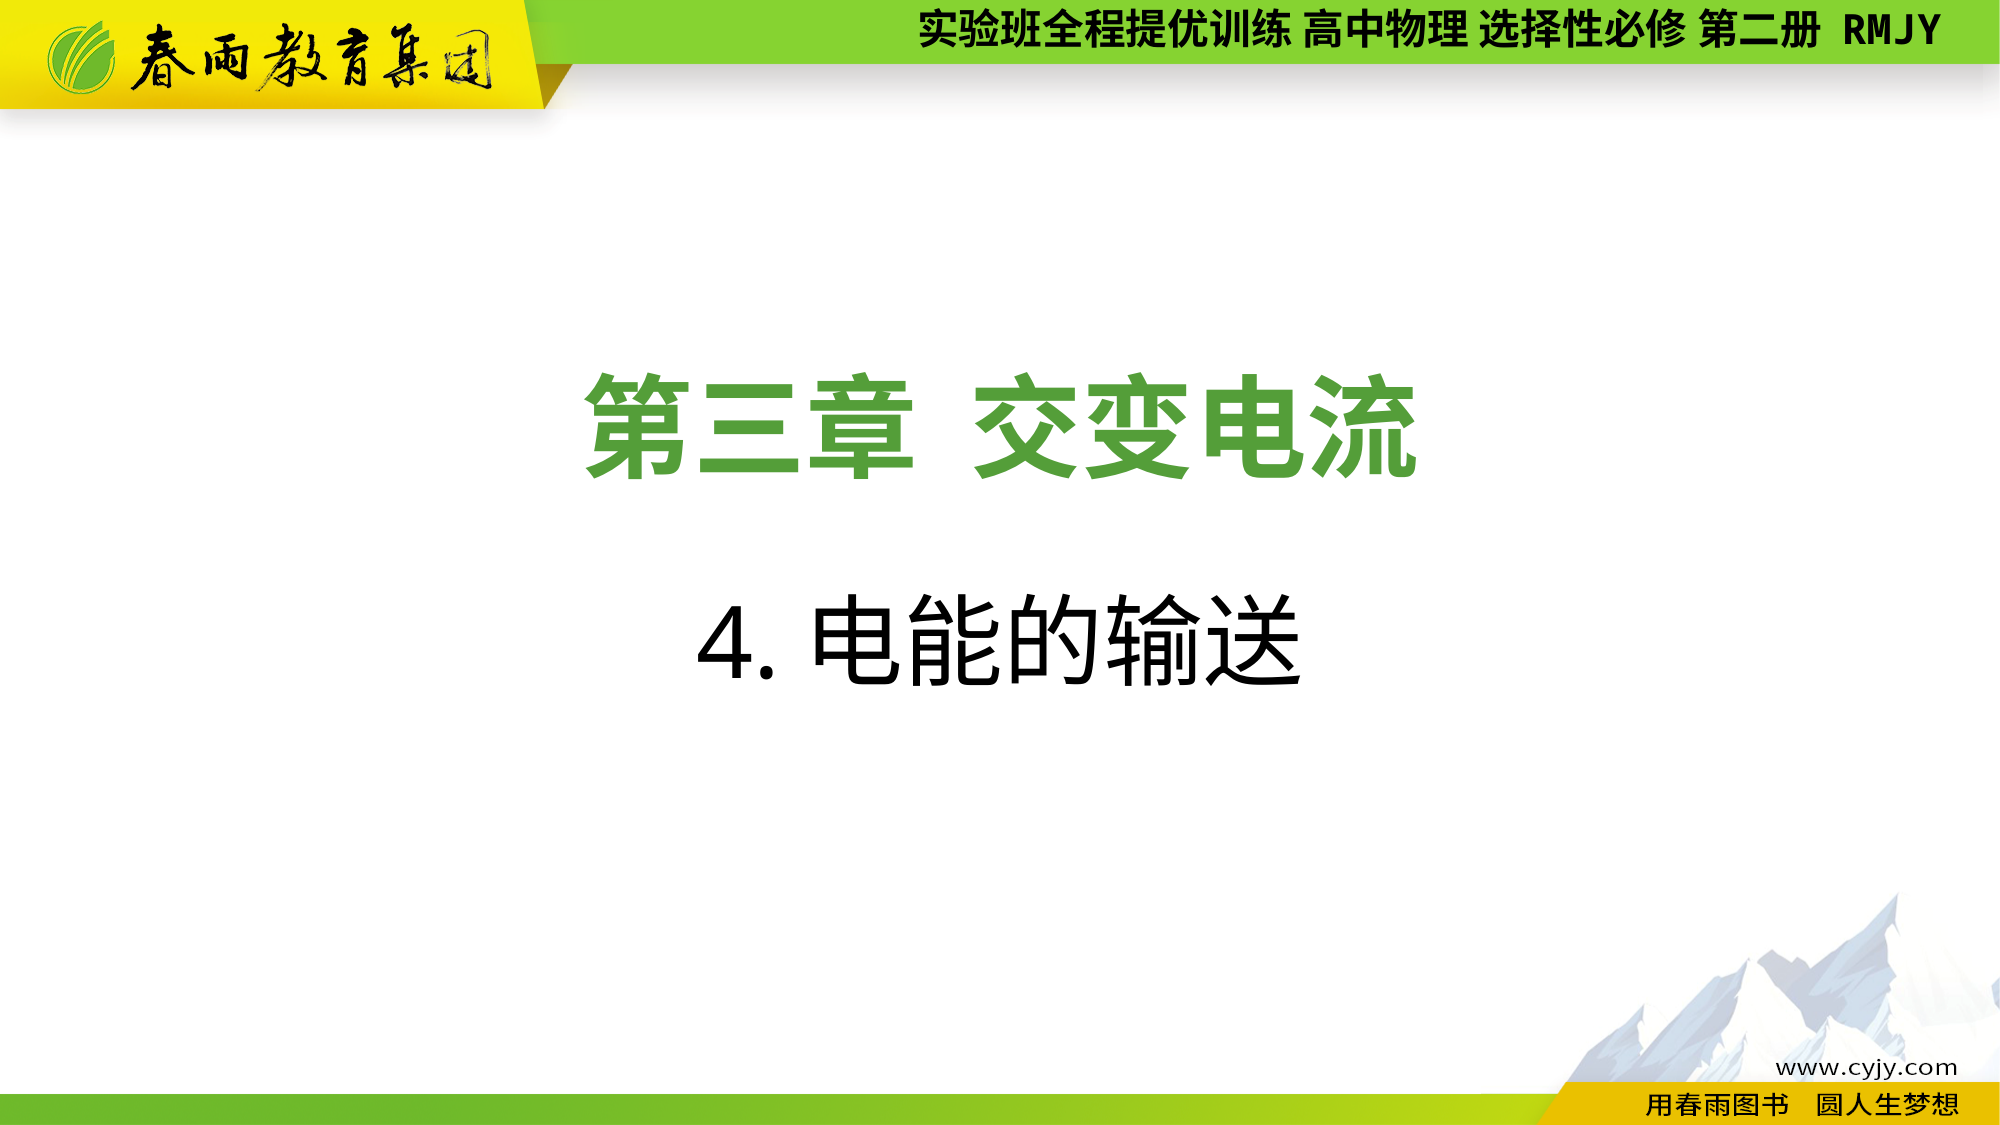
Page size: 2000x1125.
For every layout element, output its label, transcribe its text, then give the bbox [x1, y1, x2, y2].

text_box 第三章 交变电流 [54, 282, 1946, 500]
text_box 4.电能的输送 [54, 511, 1946, 706]
picture [0, 0, 2000, 1125]
